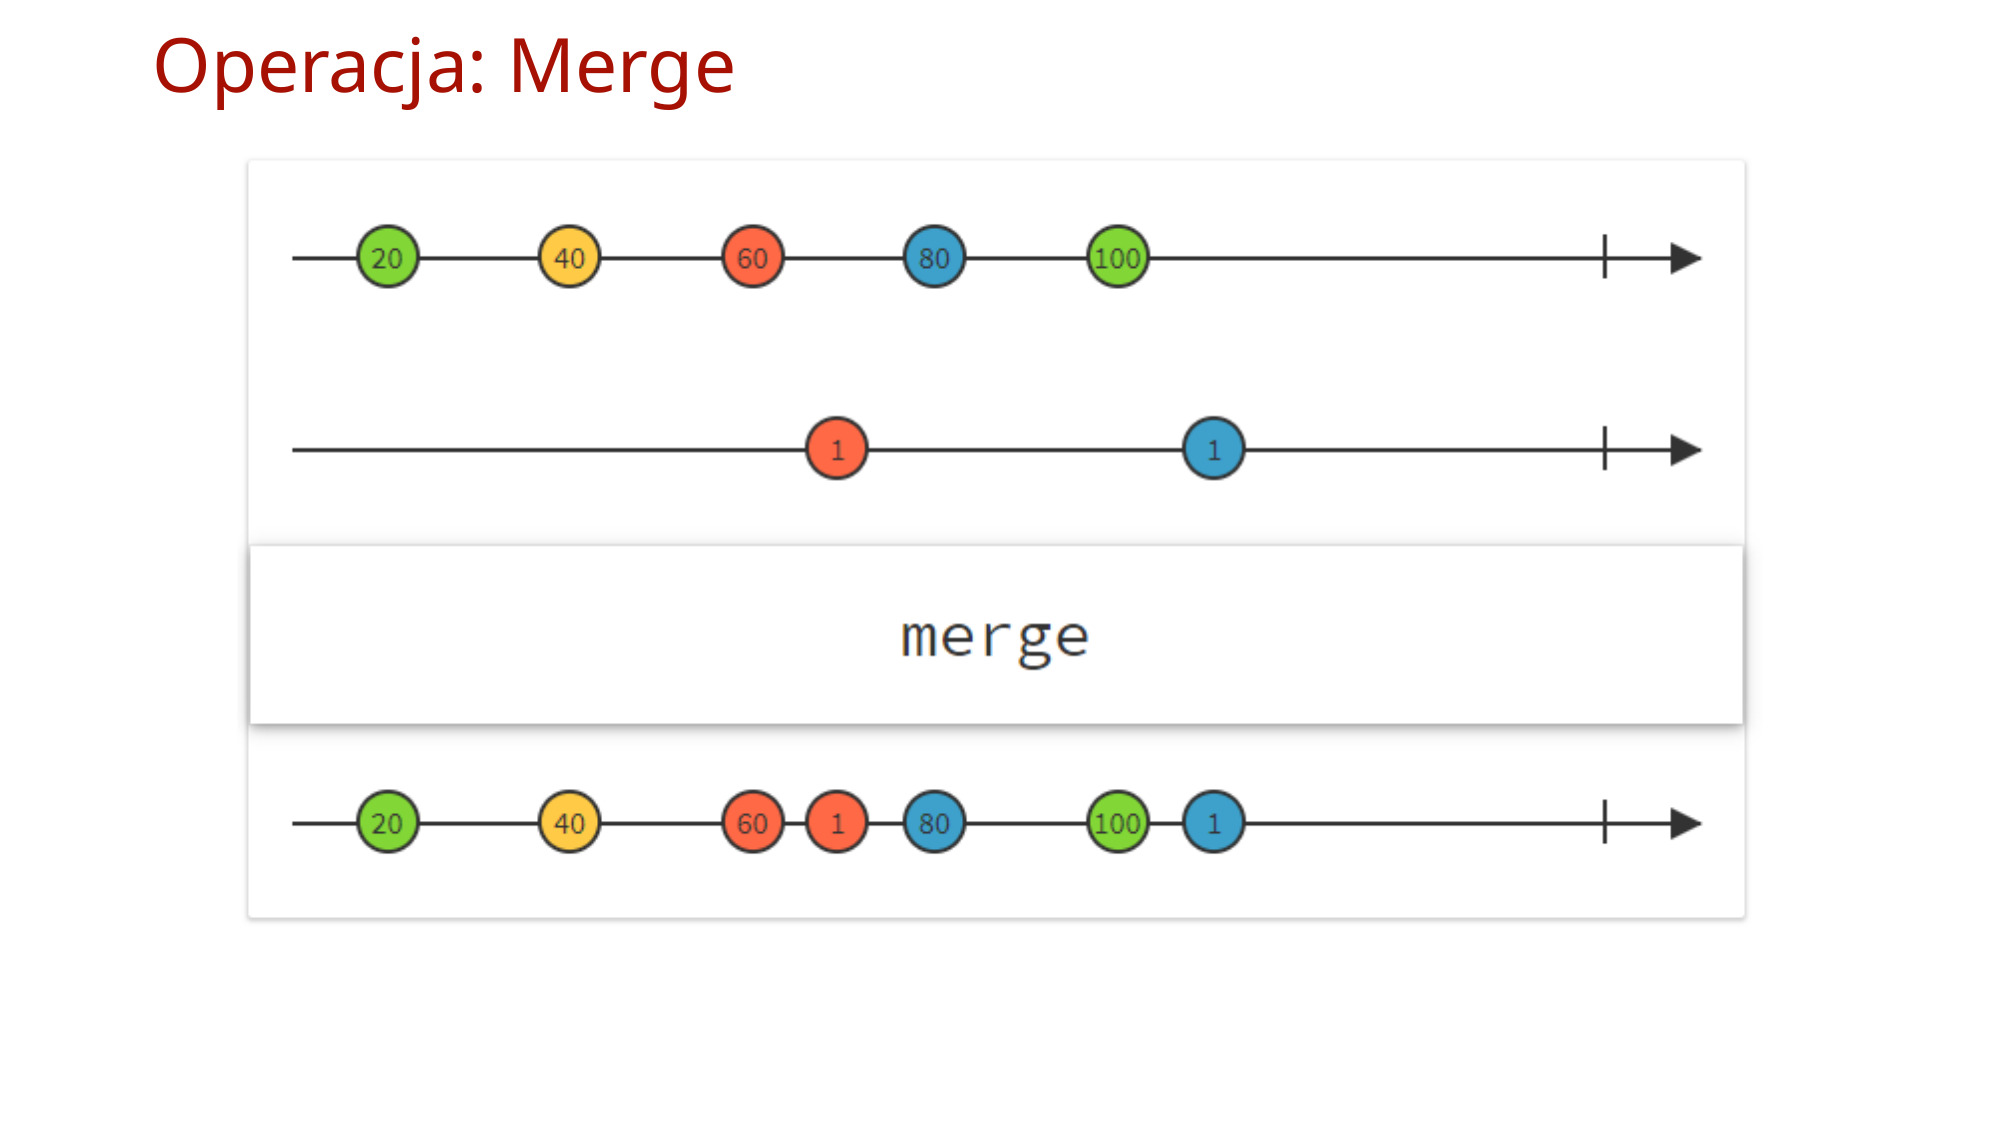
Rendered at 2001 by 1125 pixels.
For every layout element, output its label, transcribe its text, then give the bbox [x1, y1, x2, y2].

title Operacja: Merge [137, 3, 1863, 135]
picture [237, 151, 1763, 934]
